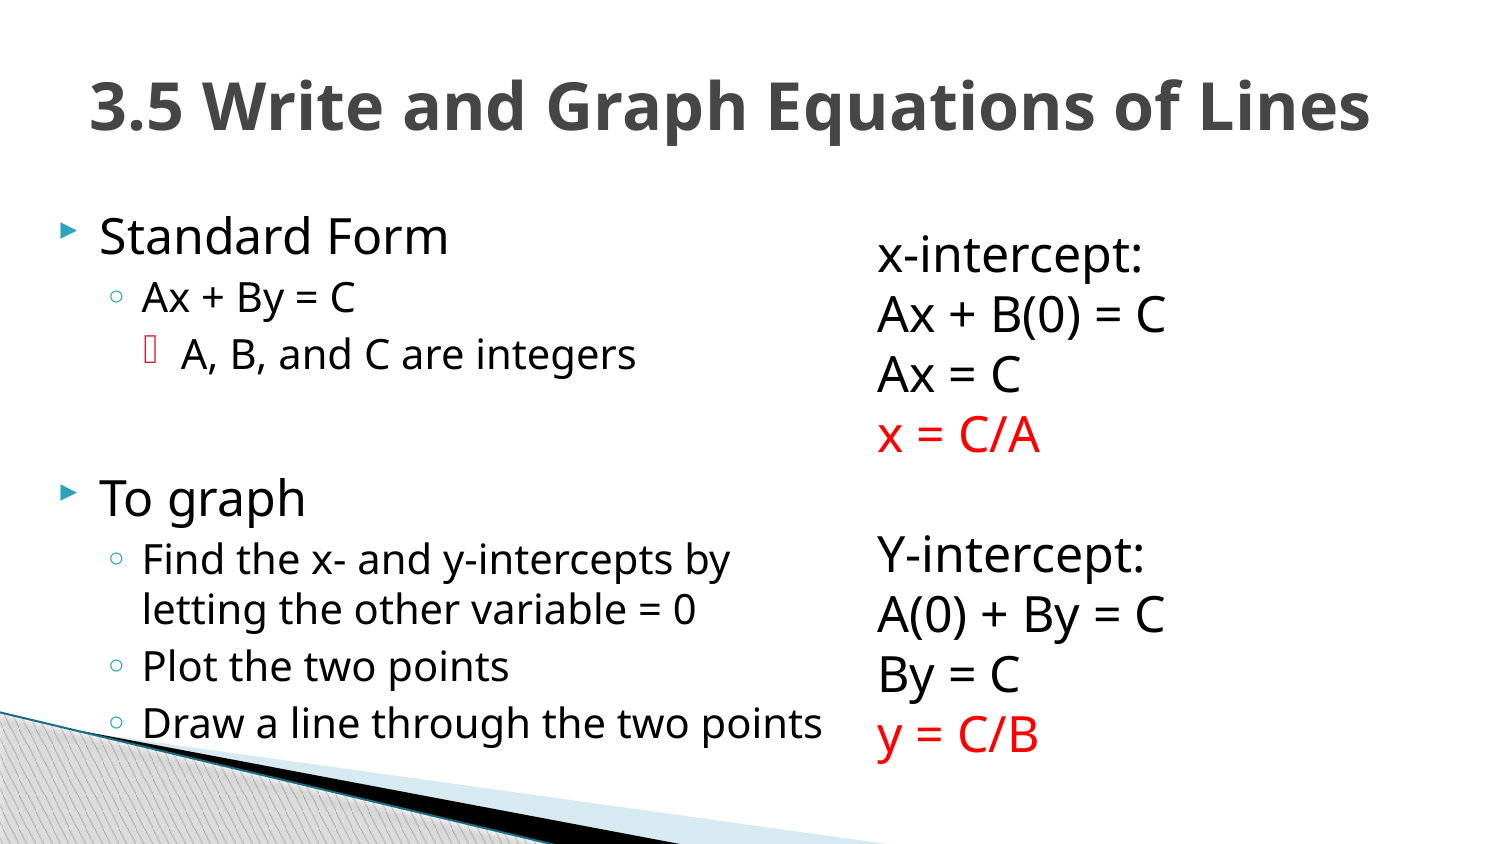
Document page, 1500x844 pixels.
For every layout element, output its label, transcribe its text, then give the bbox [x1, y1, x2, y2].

list Standard Form Ax + By = C A, B, and C are integers To graph Find the x- and y-intercepts by letting the other variable = 0 Plot the two points Draw a line through the two points [24, 196, 863, 844]
text_box x-intercept: Ax + B(0) = C Ax = C x = C/A Y-intercept: A(0) + By = C By = C y = C/B [862, 215, 1450, 771]
title 3.5 Write and Graph Equations of Lines [75, 33, 1425, 175]
